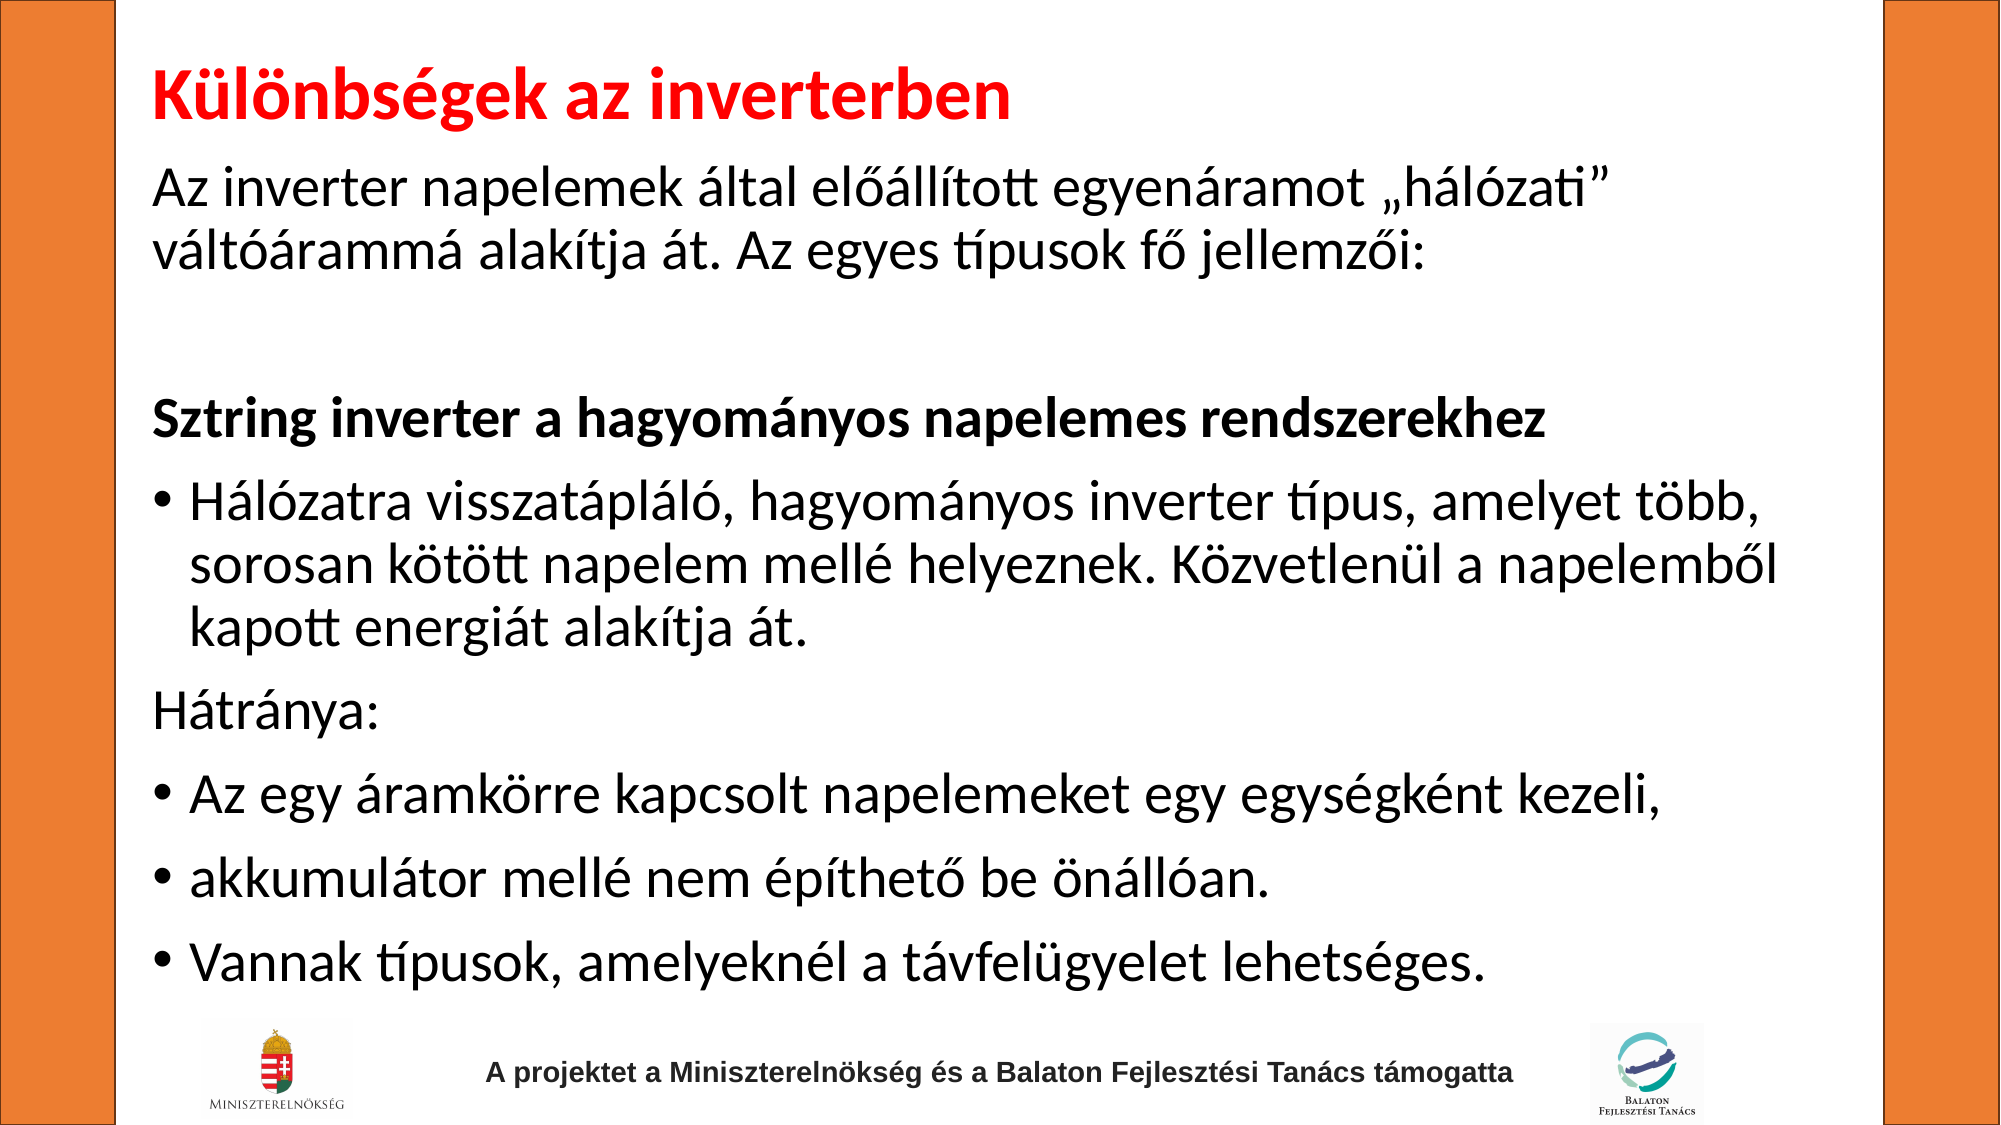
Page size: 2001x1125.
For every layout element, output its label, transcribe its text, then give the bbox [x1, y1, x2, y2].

list Különbségek az inverterben Az inverter napelemek által előállított egyenáramot „hálózati” váltóárammá alakítja át. Az egyes típusok fő jellemzői: Sztring inverter a hagyományos napelemes rendszerekhez Hálózatra visszatápláló, hagyományos inverter típus, amelyet több, sorosan kötött napelem mellé helyeznek. Közvetlenül a napelemből kapott energiát alakítja át. Hátránya: Az egy áramkörre kapcsolt napelemeket egy egységként kezeli, akkumulátor mellé nem építhető be önállóan. Vannak típusok, amelyeknél a távfelügyelet lehetséges. [137, 47, 1863, 1014]
picture [201, 1018, 353, 1119]
picture [1590, 1023, 1704, 1125]
